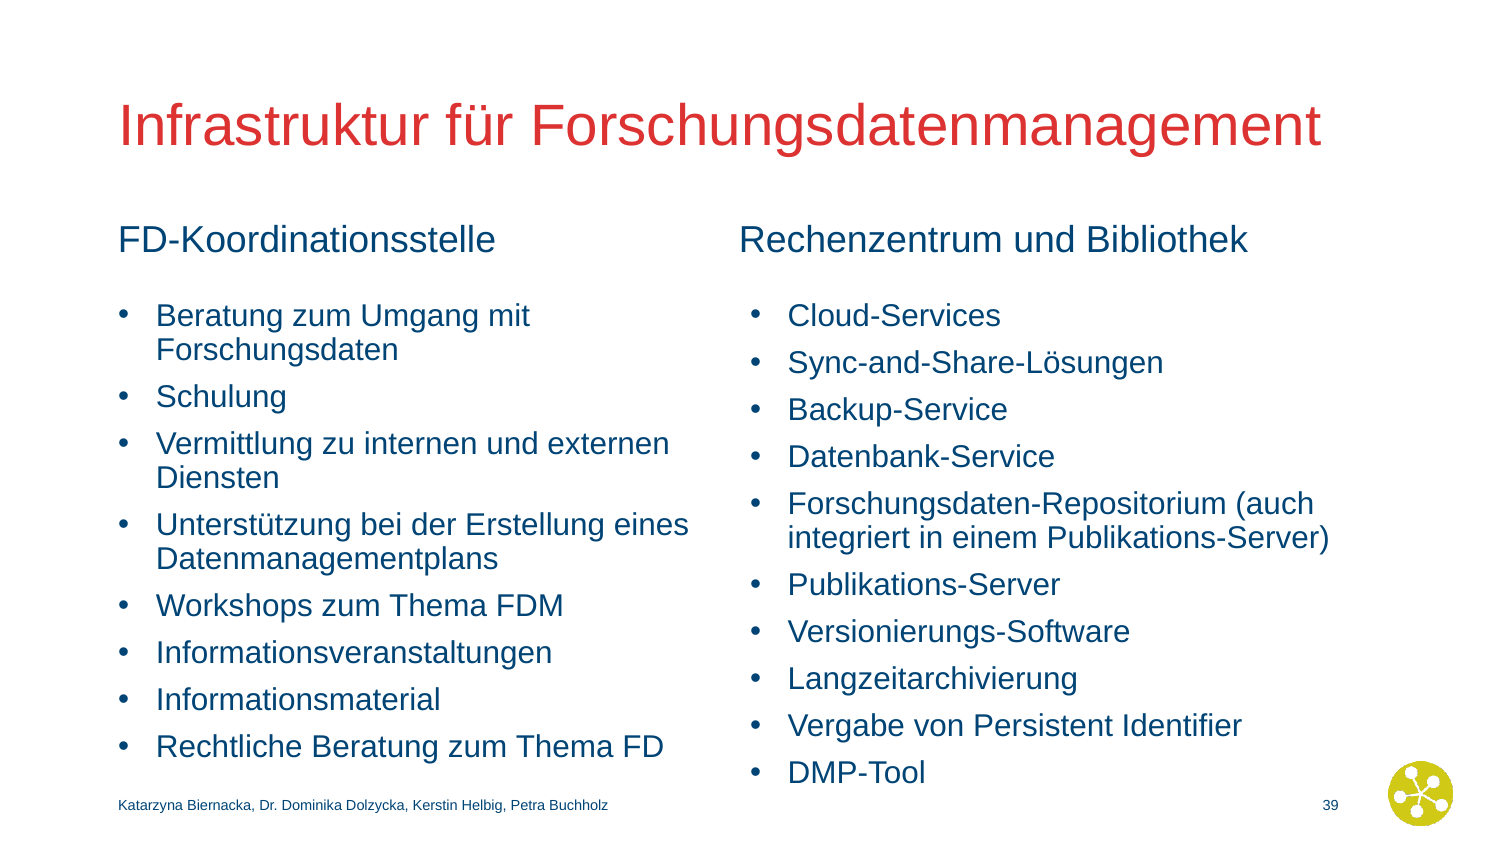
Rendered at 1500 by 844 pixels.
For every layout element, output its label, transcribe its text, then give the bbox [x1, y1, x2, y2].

title Infrastruktur für Forschungsdatenmanagement [103, 44, 1397, 207]
slide_number 38 [1016, 782, 1354, 827]
footer Katarzyna Biernacka, Dr. Dominika Dolzycka, Kerstin Helbig, Petra Buchholz [103, 782, 742, 827]
picture [1397, 761, 1453, 826]
list Beratung zum Umgang mit Forschungsdaten Schulung Vermittlung zu internen und externen Diensten Unterstützung bei der Erstellung eines Datenmanagementplans Workshops zum Thema FDM Informationsveranstaltungen Informationsmaterial Rechtliche Beratung zum Thema FD Cloud-Services Sync-and-Share-Lösungen Backup-Service Datenbank-Service Forschungsdaten-Repositorium (auch integriert in einem Publikations-Server) Publikations-Server Versionierungs-Software Langzeitarchivierung Vergabe von Persistent Identifier DMP-Tool [103, 291, 1397, 827]
text_box FD-Koordinationsstelle Rechenzentrum und Bibliothek [103, 207, 1438, 268]
